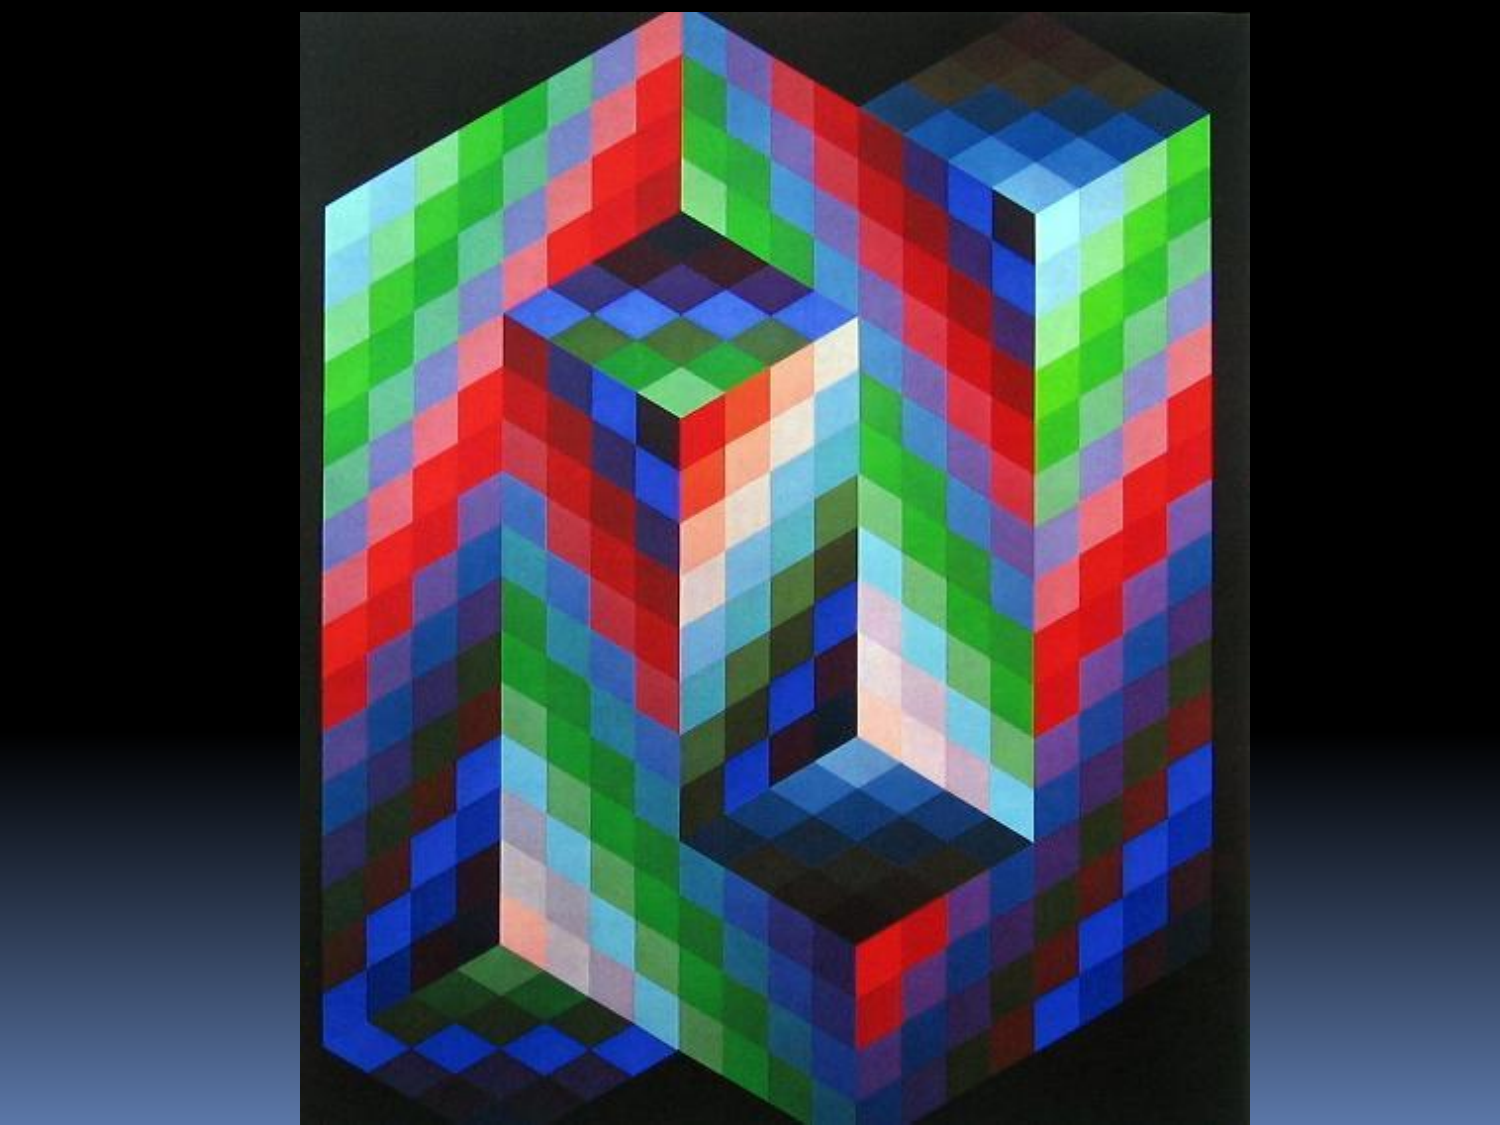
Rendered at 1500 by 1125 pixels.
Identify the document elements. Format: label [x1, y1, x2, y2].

picture [299, 12, 1251, 1125]
